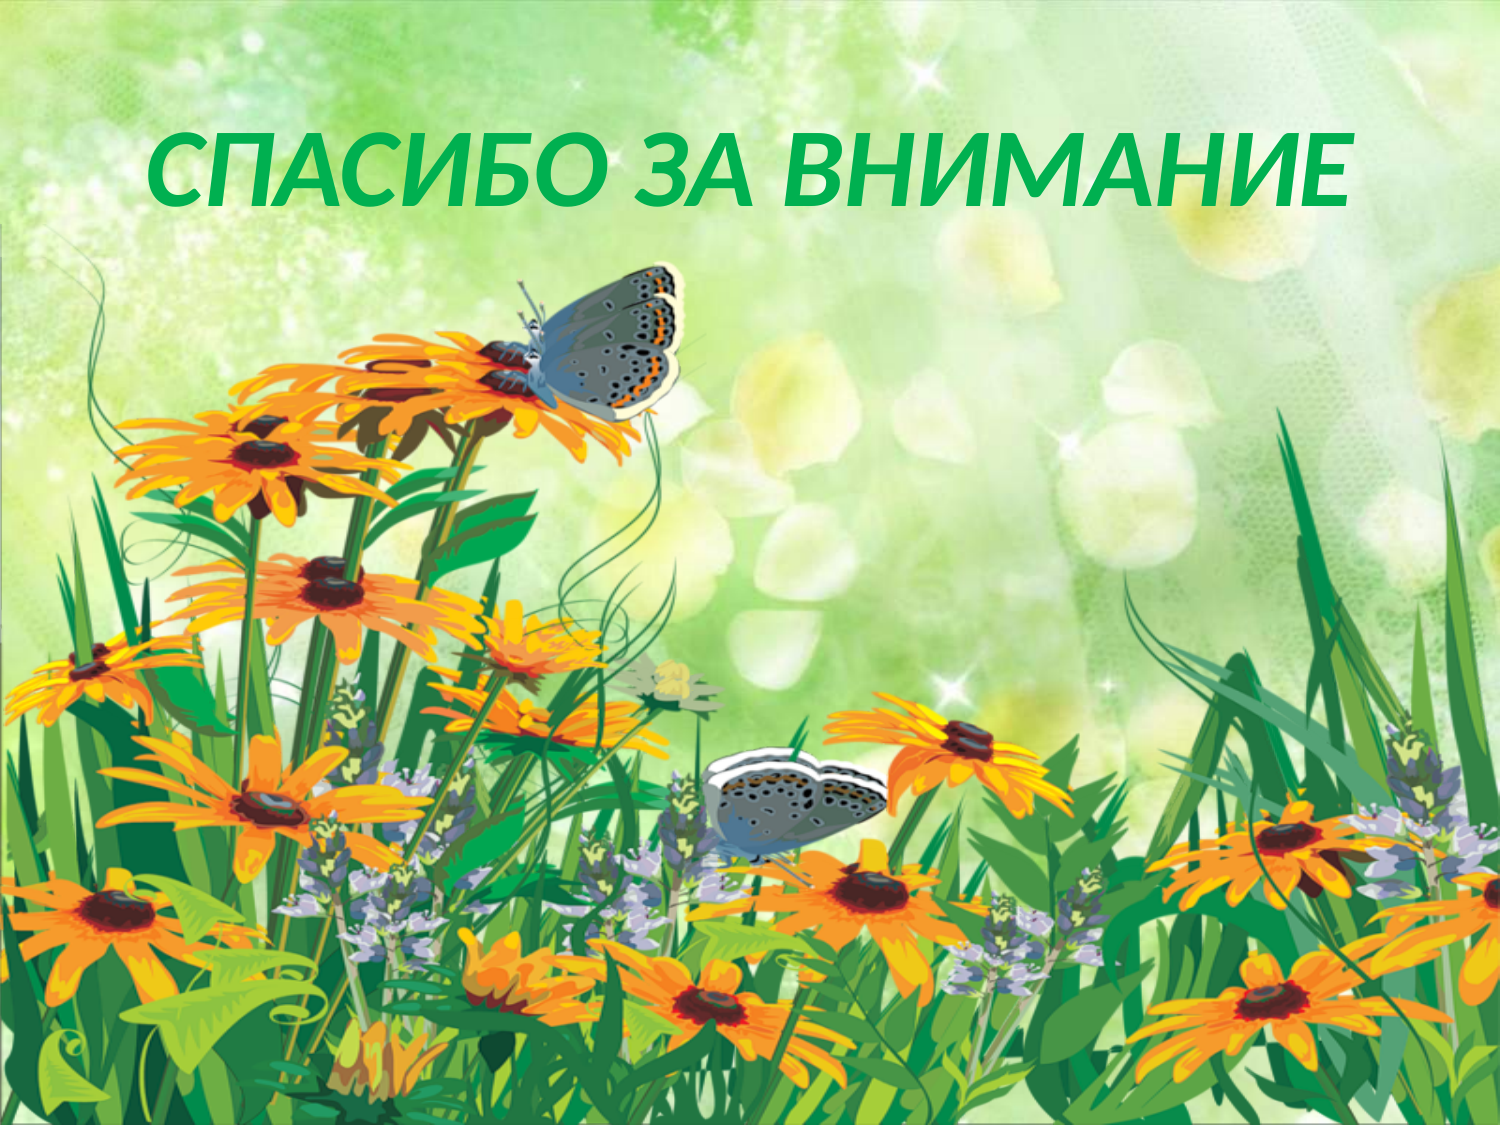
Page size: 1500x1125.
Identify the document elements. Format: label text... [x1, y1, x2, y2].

picture [0, 0, 1500, 1125]
title СПАСИБО ЗА ВНИМАНИЕ [74, 23, 1426, 224]
